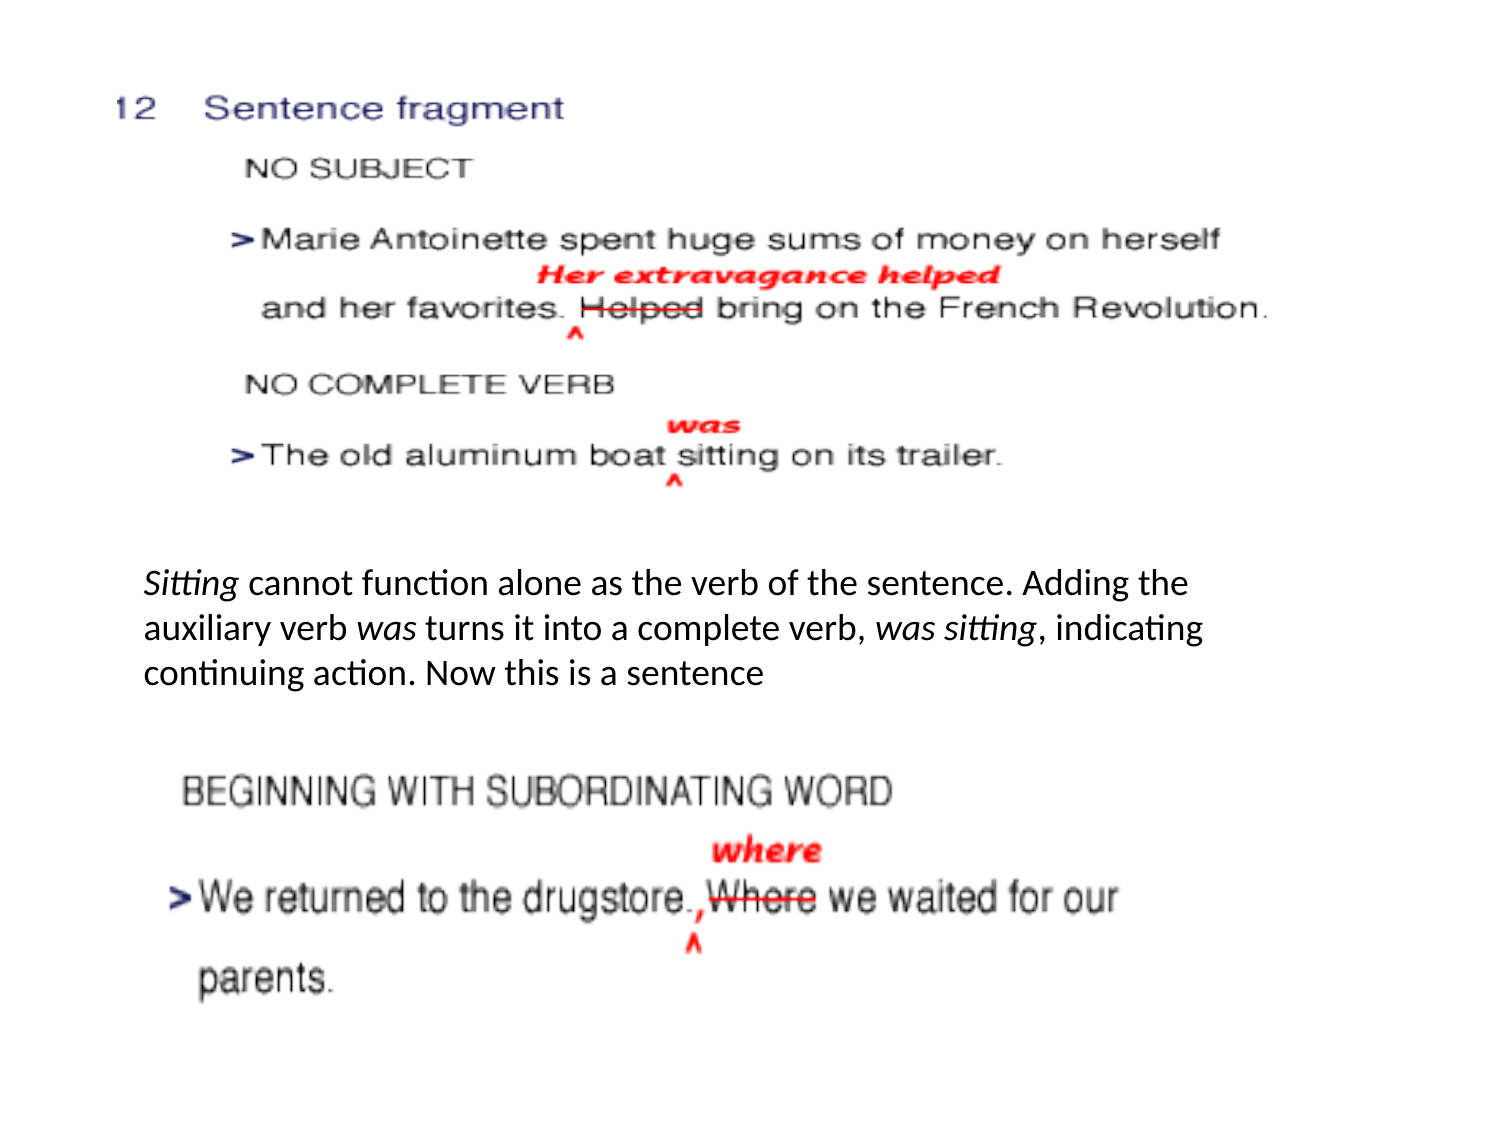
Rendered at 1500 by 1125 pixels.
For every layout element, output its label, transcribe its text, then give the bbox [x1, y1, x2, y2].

list [75, 262, 1425, 1005]
picture [116, 93, 1278, 493]
text_box Sitting cannot function alone as the verb of the sentence. Adding the auxiliary verb was turns it into a complete verb, was sitting, indicating continuing action. Now this is a sentence [128, 550, 1336, 701]
picture [163, 773, 1126, 1013]
